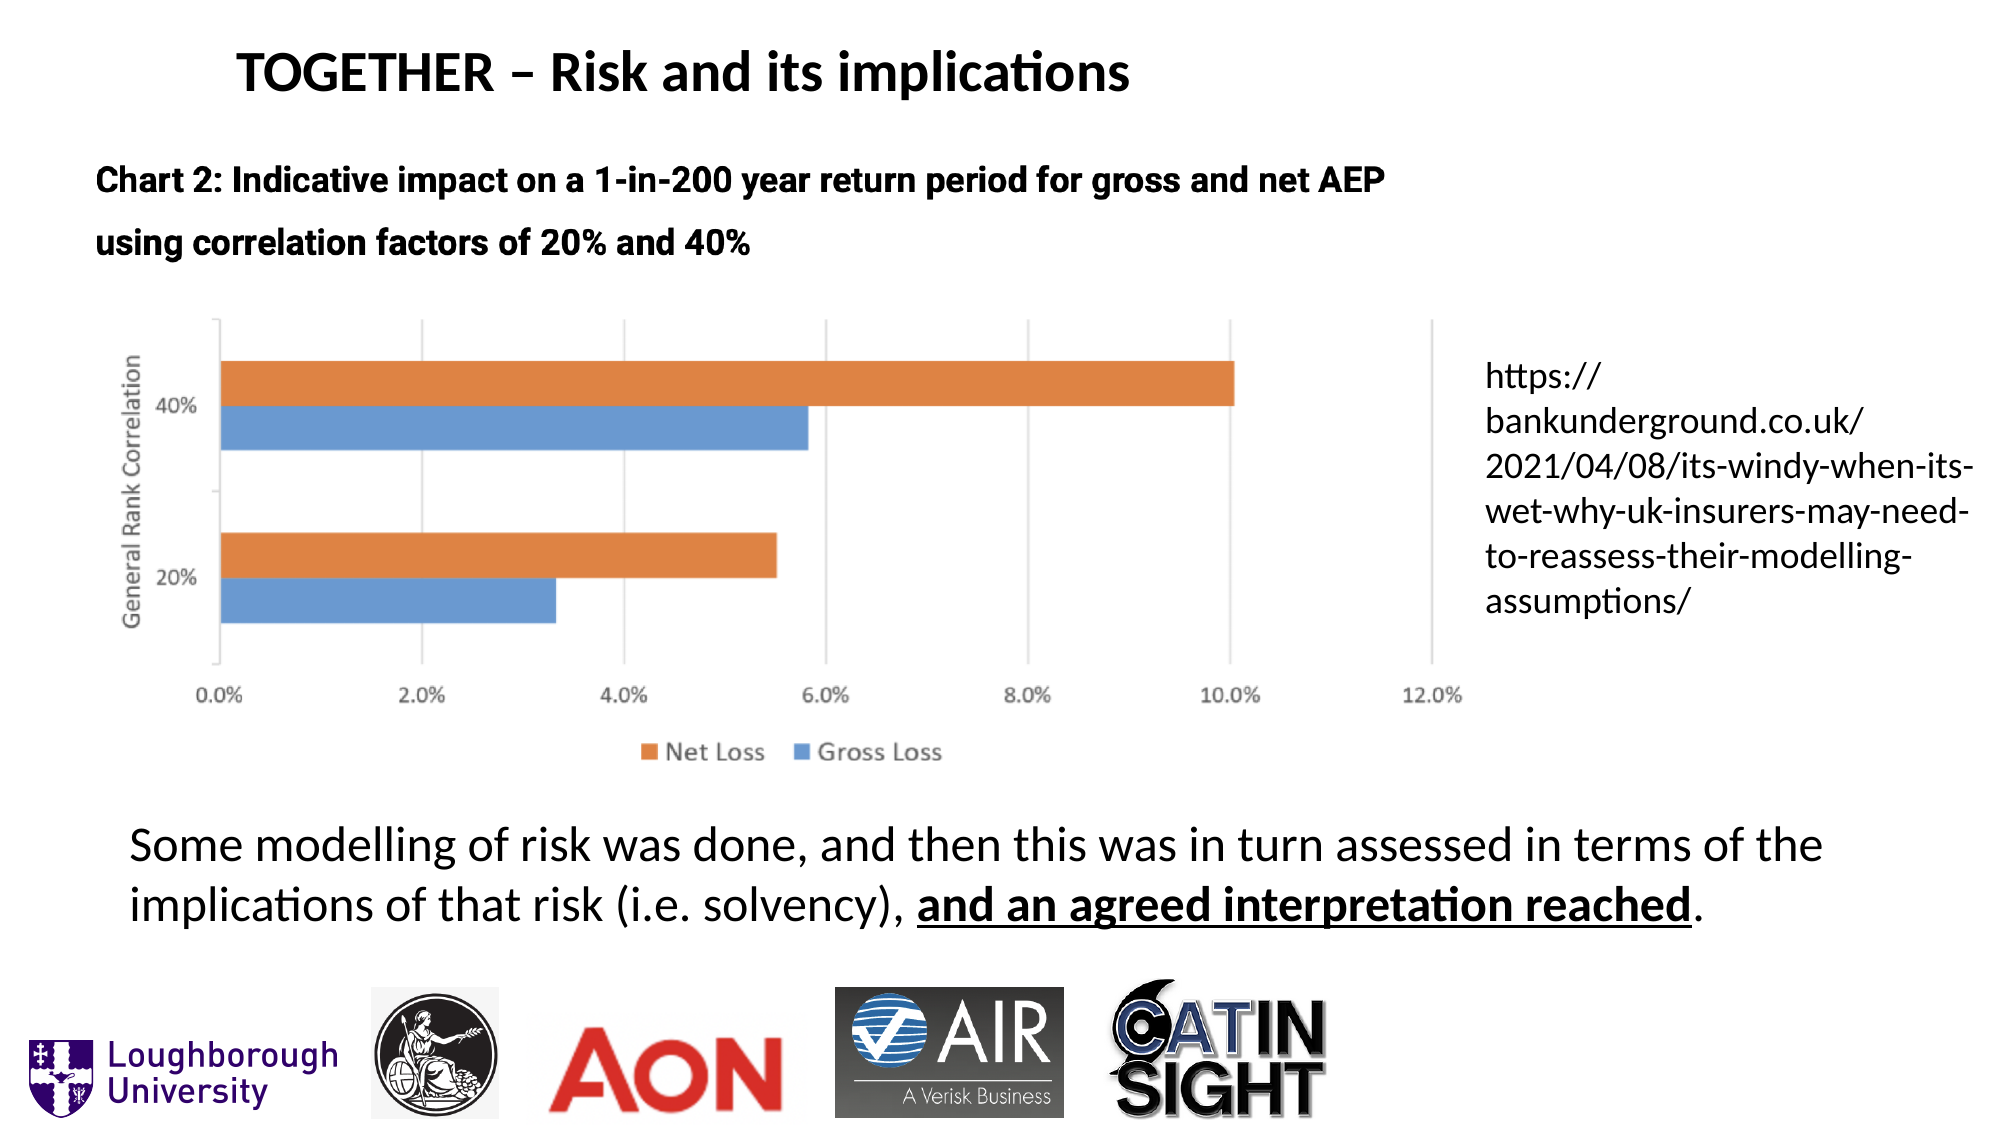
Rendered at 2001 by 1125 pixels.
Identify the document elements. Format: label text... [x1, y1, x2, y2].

picture [1091, 976, 1342, 1125]
picture [371, 987, 499, 1119]
text_box Some modelling of risk was done, and then this was in turn assessed in terms of the implications of that risk (i.e. solvency), and an agreed interpretation reached. [114, 804, 1886, 939]
text_box TOGETHER – Risk and its implications [221, 25, 1678, 111]
picture [835, 987, 1064, 1118]
picture [29, 1040, 337, 1118]
picture [87, 158, 1471, 771]
text_box https://bankunderground.co.uk/2021/04/08/its-windy-when-its-wet-why-uk-insurers-may-need-to-reassess-their-modelling-assumptions/ [1471, 343, 1996, 629]
picture [526, 1012, 808, 1125]
